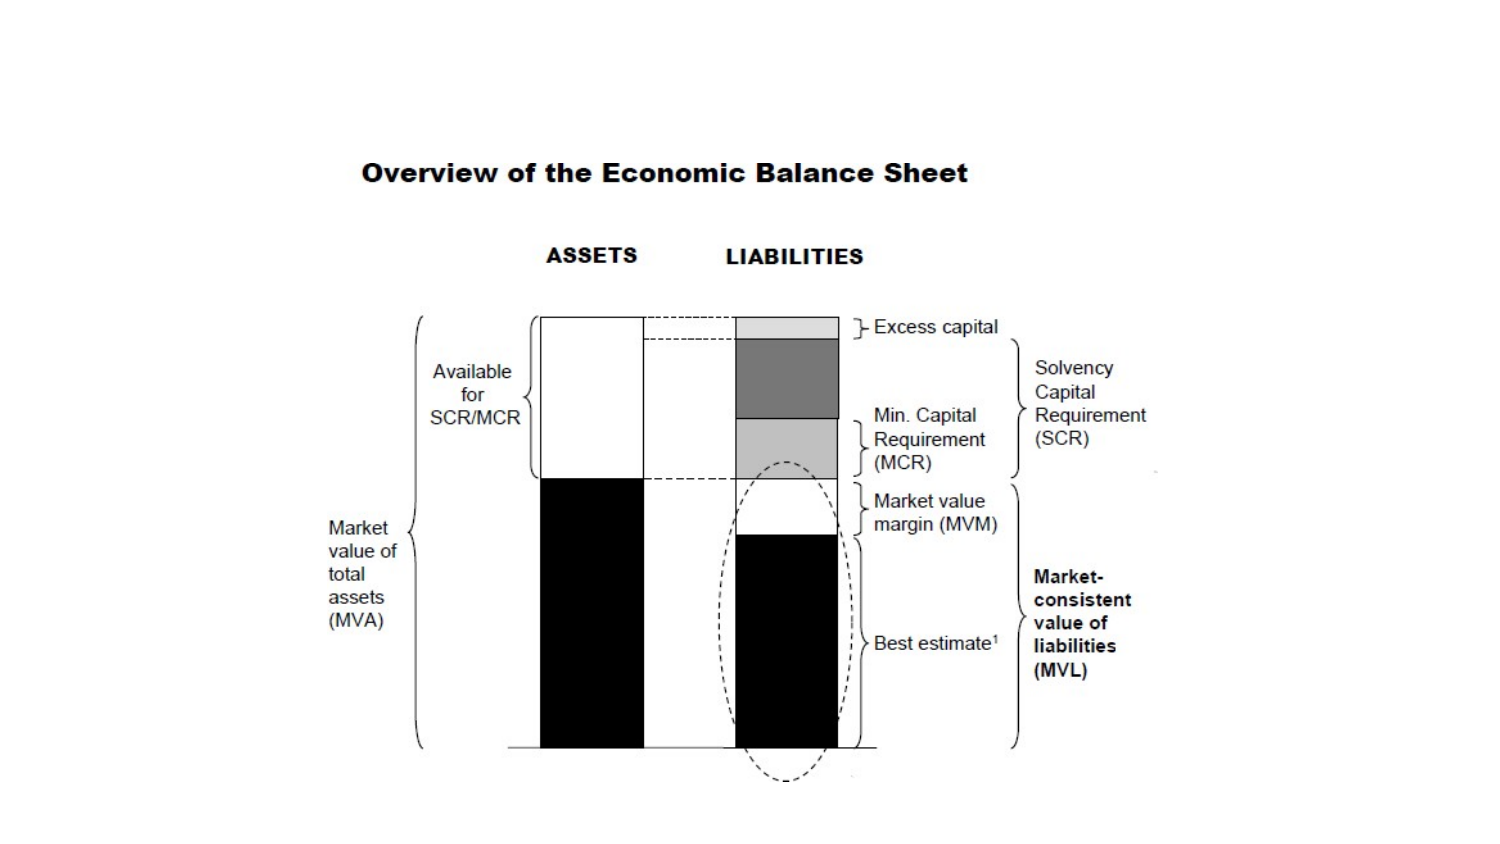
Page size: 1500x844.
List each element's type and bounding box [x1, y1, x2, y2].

picture [327, 163, 1158, 782]
